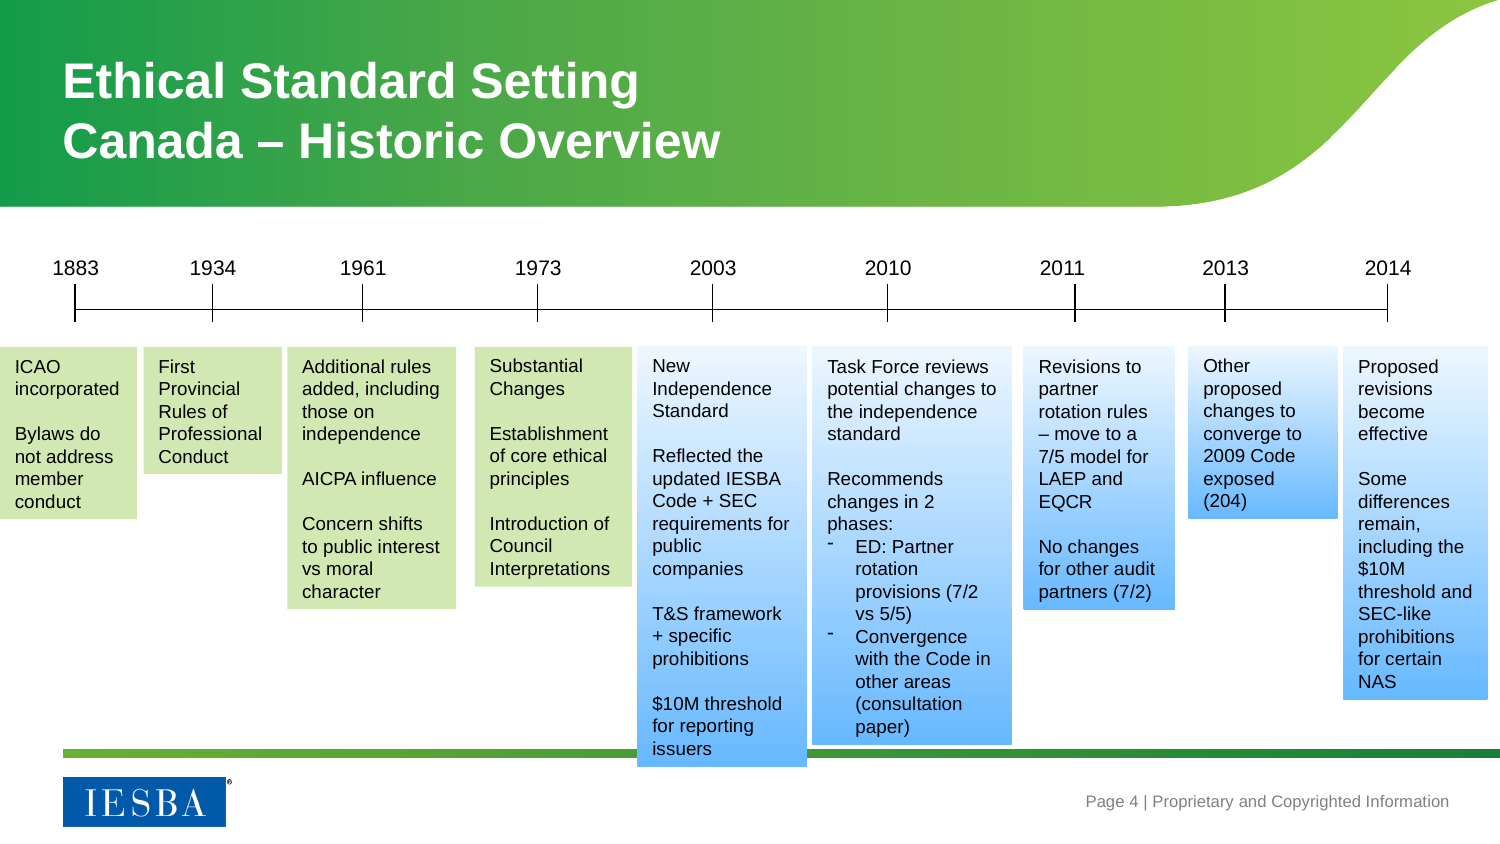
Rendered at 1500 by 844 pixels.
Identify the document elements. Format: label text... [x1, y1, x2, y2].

text_box Revisions to partner rotation rules – move to a 7/5 model for LAEP and EQCR No changes for other audit partners (7/2) [1023, 346, 1175, 610]
text_box 1973 [500, 246, 588, 287]
text_box 1883 [37, 246, 139, 287]
text_box Additional rules added, including those on independence AICPA influence Concern shifts to public interest vs moral character [287, 346, 457, 610]
text_box Other proposed changes to converge to 2009 Code exposed (204) [1188, 346, 1338, 519]
text_box New Independence Standard Reflected the updated IESBA Code + SEC requirements for public companies T&S framework + specific prohibitions $10M threshold for reporting issuers [637, 346, 807, 767]
text_box Proposed revisions become effective Some differences remain, including the $10M threshold and SEC-like prohibitions for certain NAS [1343, 346, 1488, 700]
picture [63, 777, 232, 827]
text_box 2010 [849, 246, 944, 287]
title Ethical Standard Setting Canada – Historic Overview [62, 75, 1300, 142]
text_box 2013 [1187, 246, 1265, 287]
text_box 2014 [1350, 246, 1428, 287]
text_box 1934 [174, 246, 276, 287]
text_box Substantial Changes Establishment of core ethical principles Introduction of Council Interpretations [474, 346, 633, 587]
text_box 2003 [675, 246, 768, 287]
text_box First Provincial Rules of Professional Conduct [143, 346, 282, 475]
text_box 1961 [324, 246, 413, 287]
text_box ICAO incorporated Bylaws do not address member conduct [0, 346, 137, 520]
text_box Task Force reviews potential changes to the independence standard Recommends changes in 2 phases: ED: Partner rotation provisions (7/2 vs 5/5) Convergence with the Code in other areas (consultation paper) [812, 346, 1012, 745]
text_box 2011 [1025, 246, 1103, 287]
picture [0, 0, 1500, 207]
